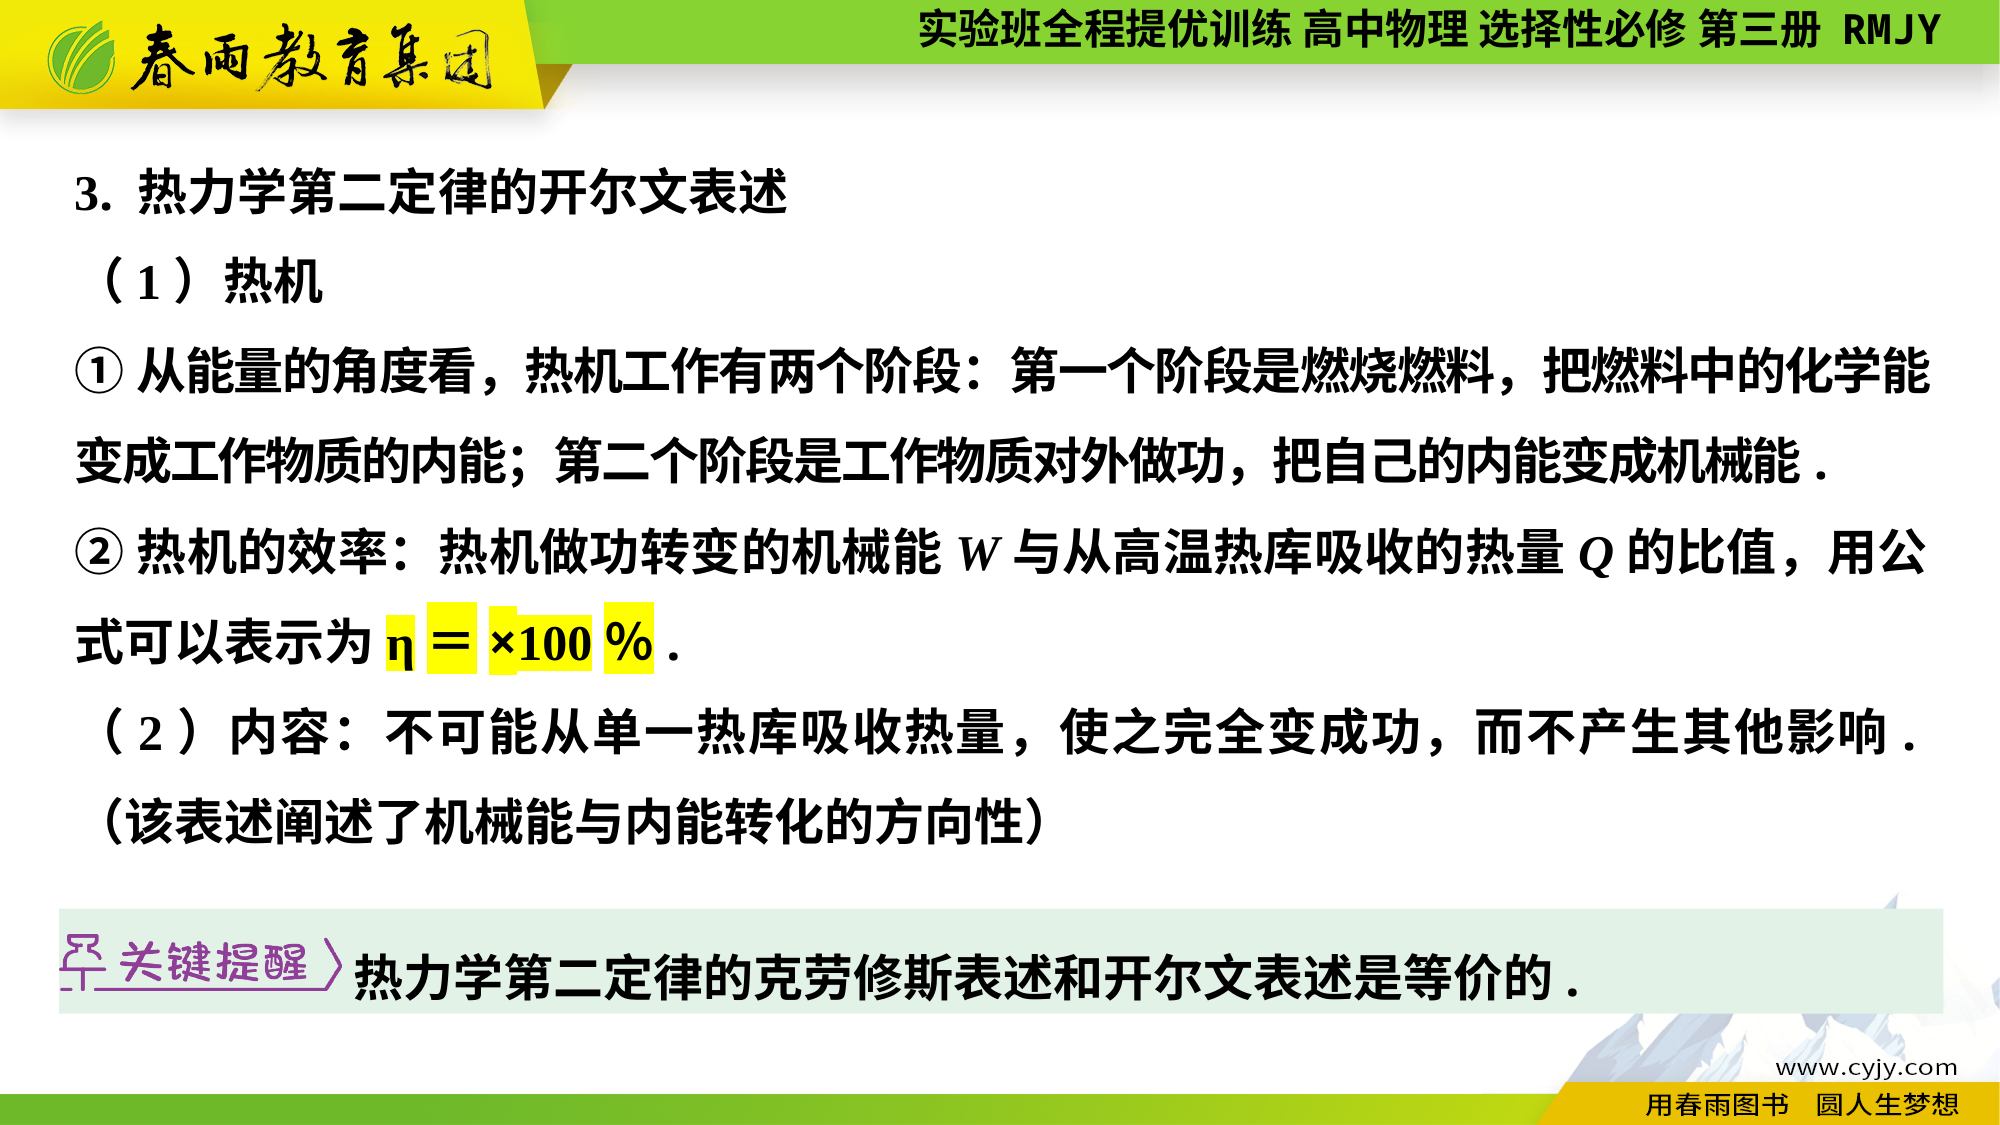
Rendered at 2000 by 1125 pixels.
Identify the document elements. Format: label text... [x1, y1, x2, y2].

picture [0, 0, 2000, 1125]
text_box 热力学第二定律的克劳修斯表述和开尔文表述是等价的. [59, 908, 1944, 1014]
